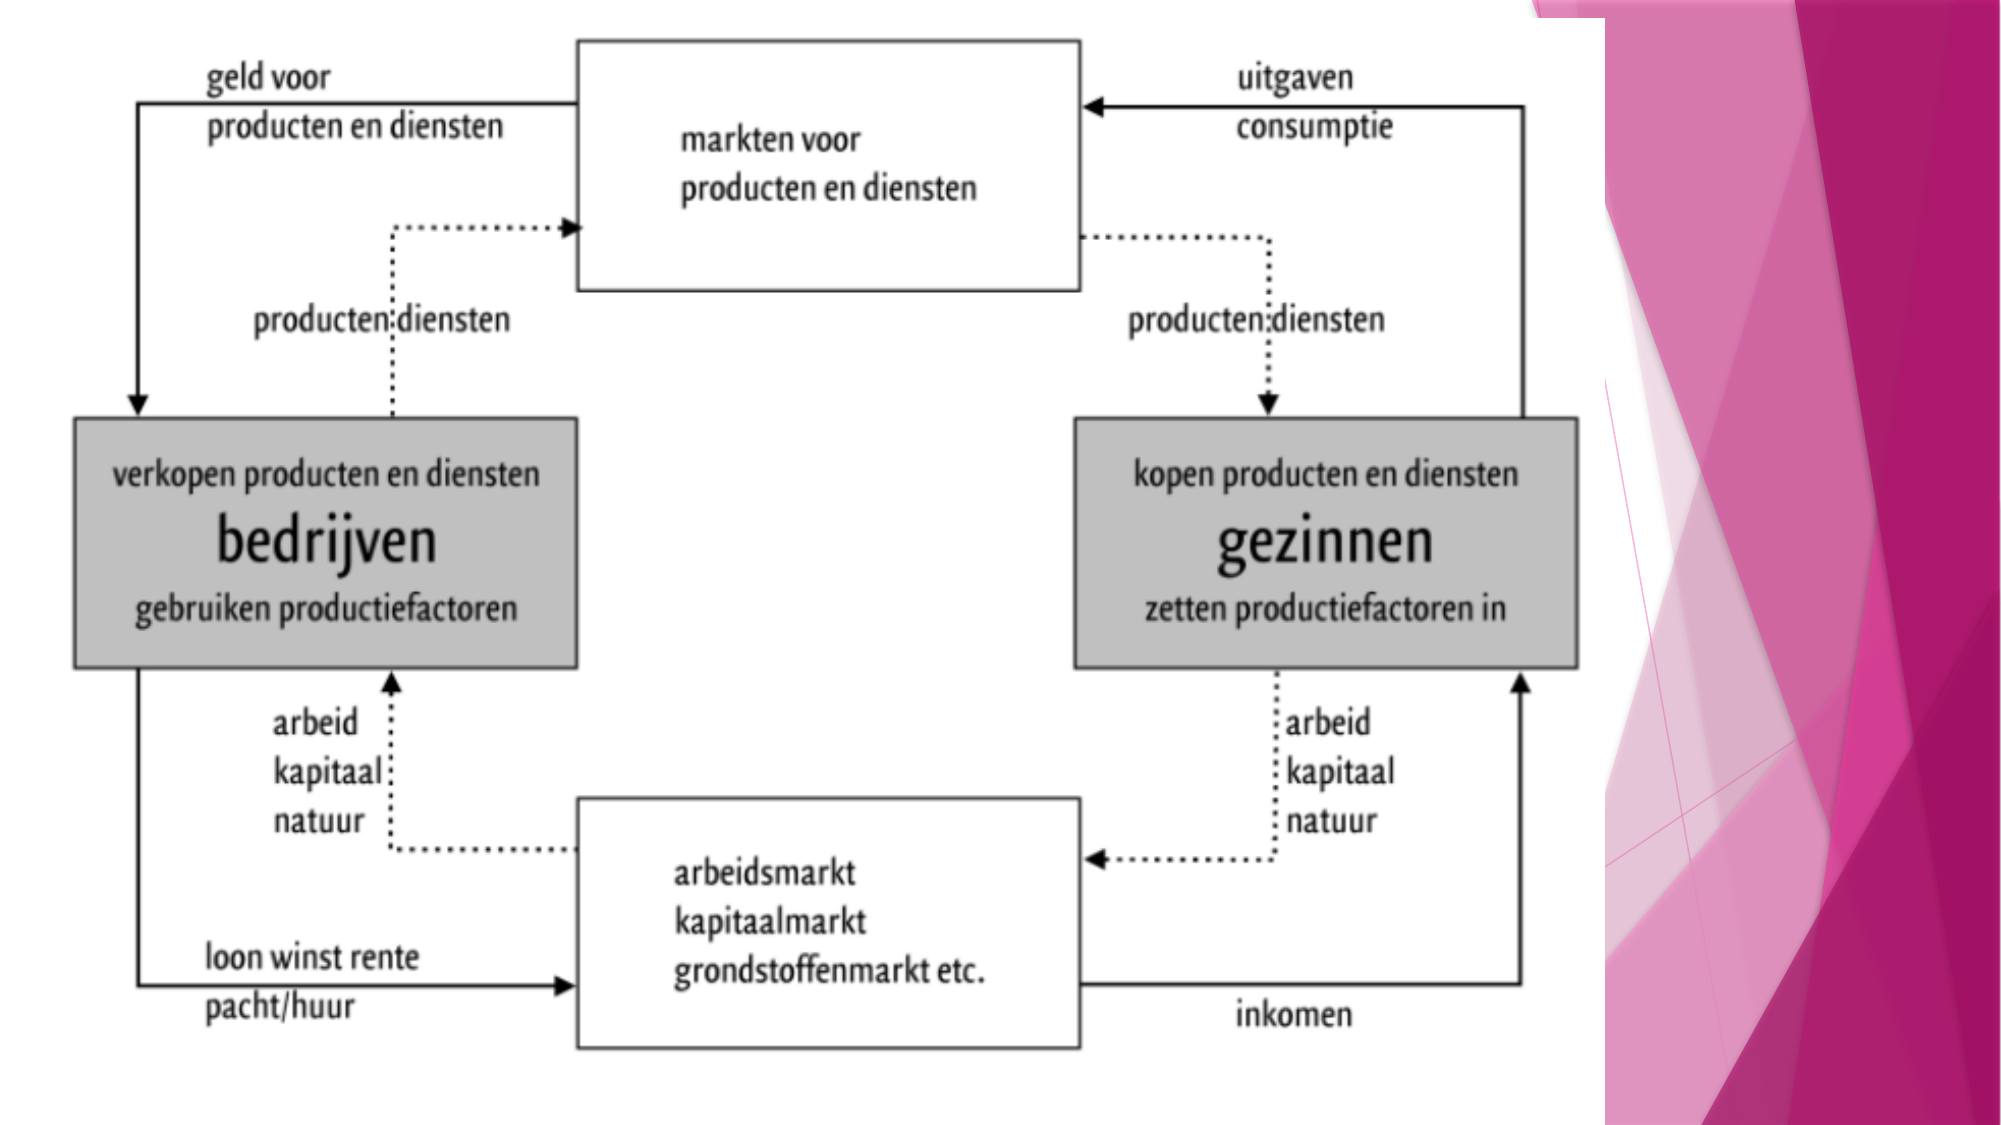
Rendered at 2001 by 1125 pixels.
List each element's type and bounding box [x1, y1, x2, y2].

picture [0, 17, 1606, 1125]
